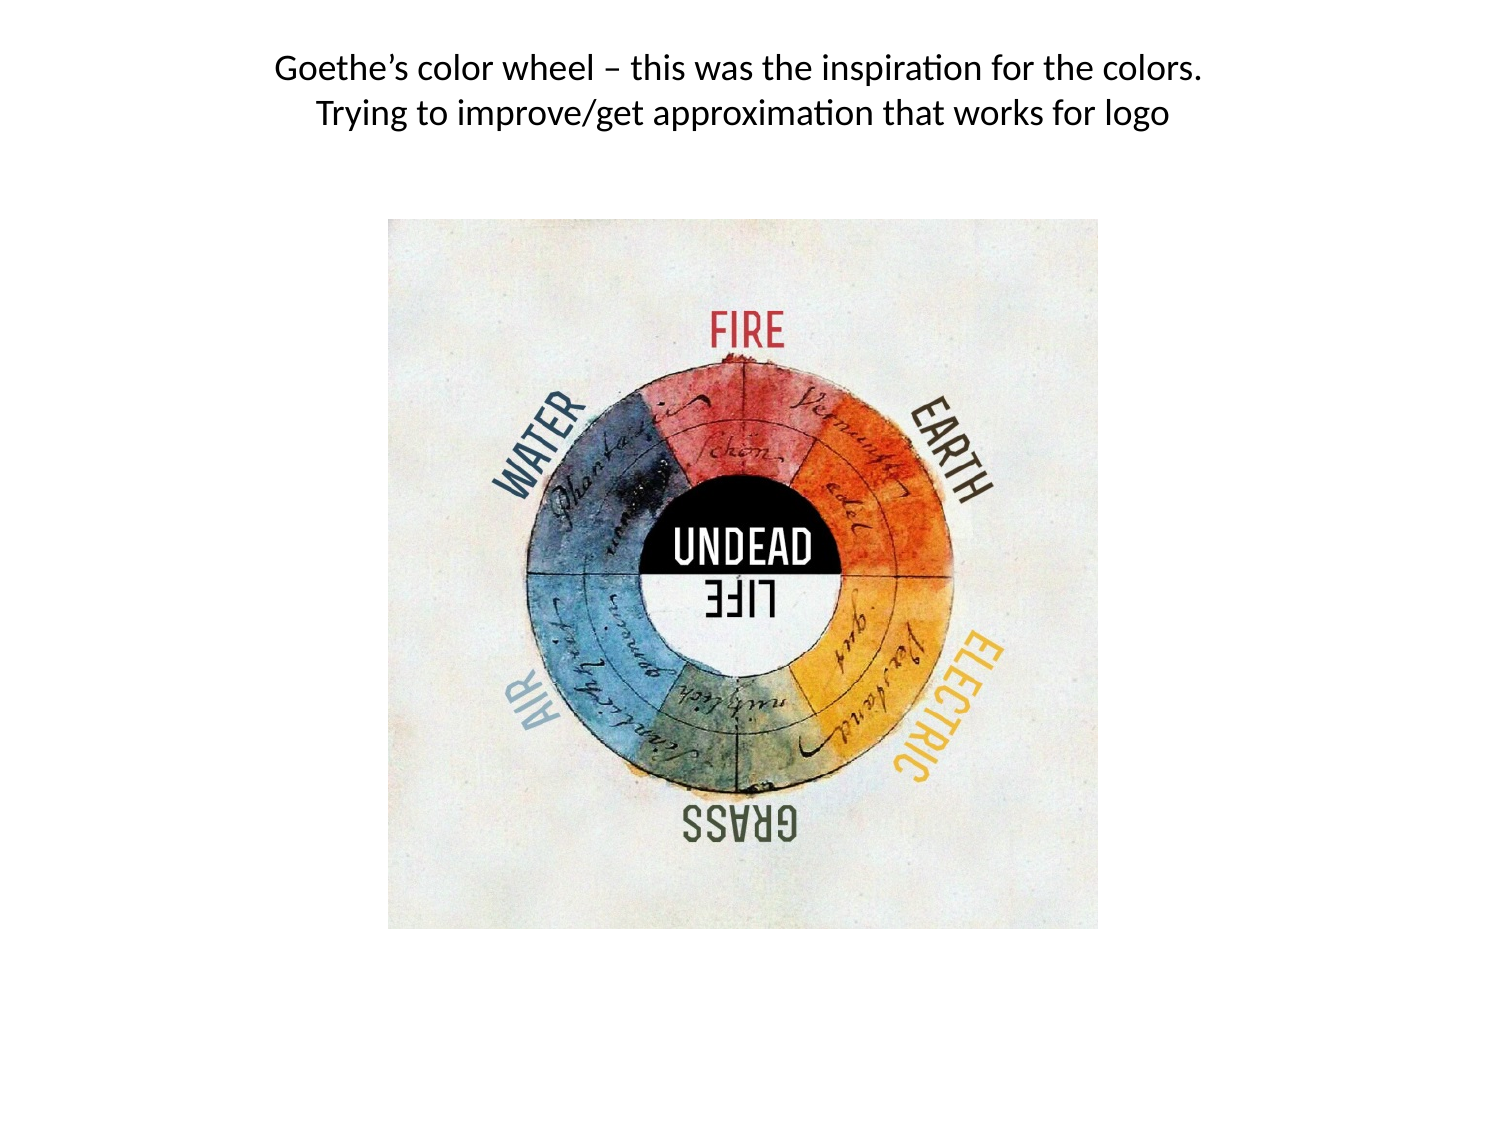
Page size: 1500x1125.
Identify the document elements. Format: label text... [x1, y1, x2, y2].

text_box Goethe’s color wheel – this was the inspiration for the colors. Trying to improve/get approximation that works for logo [259, 36, 1228, 141]
picture [388, 219, 1098, 929]
